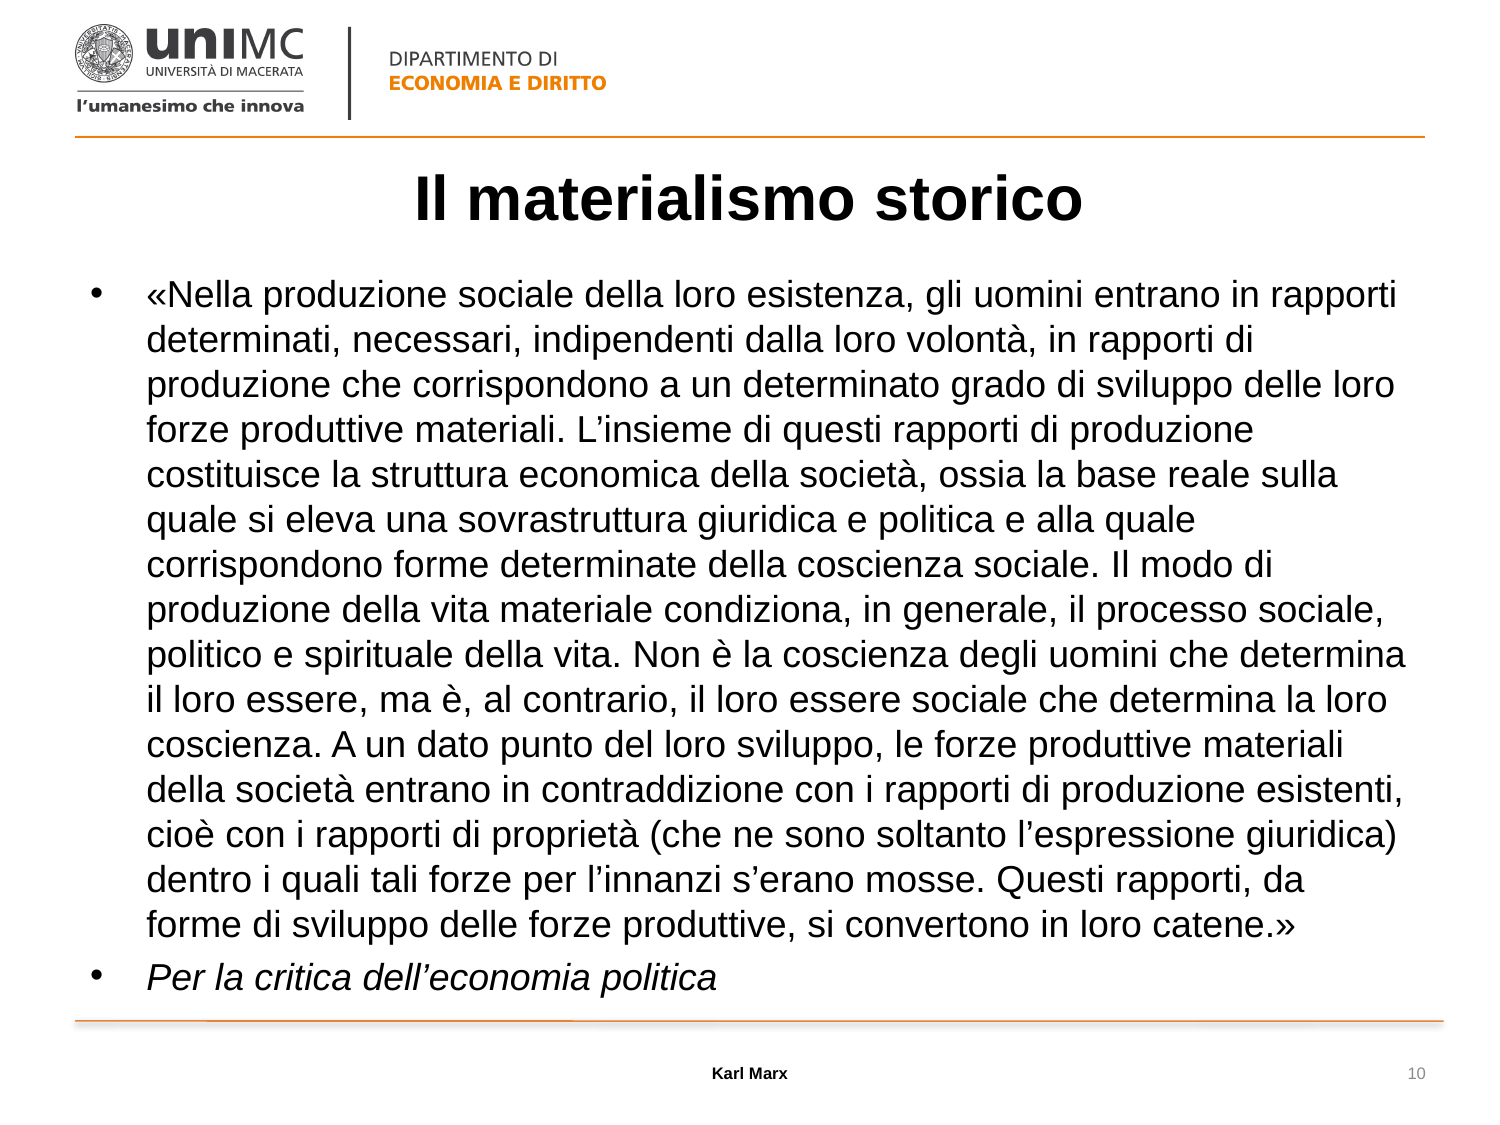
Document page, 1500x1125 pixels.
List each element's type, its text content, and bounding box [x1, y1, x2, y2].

slide_number 10 [1091, 1042, 1442, 1103]
picture [75, 24, 1425, 138]
title Il materialismo storico [75, 149, 1425, 241]
footer Karl Marx [512, 1042, 988, 1103]
list «Nella produzione sociale della loro esistenza, gli uomini entrano in rapporti determinati, necessari, indipendenti dalla loro volontà, in rapporti di produzione che corrispondono a un determinato grado di sviluppo delle loro forze produttive materiali. L’insieme di questi rapporti di produzione costituisce la struttura economica della società, ossia la base reale sulla quale si eleva una sovrastruttura giuridica e politica e alla quale corrispondono forme determinate della coscienza sociale. Il modo di produzione della vita materiale condiziona, in generale, il processo sociale, politico e spirituale della vita. Non è la coscienza degli uomini che determina il loro essere, ma è, al contrario, il loro essere sociale che determina la loro coscienza. A un dato punto del loro sviluppo, le forze produttive materiali della società entrano in contraddizione con i rapporti di produzione esistenti, cioè con i rapporti di proprietà (che ne sono soltanto l’espressione giuridica) dentro i quali tali forze per l’innanzi s’erano mosse. Questi rapporti, da forme di sviluppo delle forze produttive, si convertono in loro catene.» Per la critica dell’economia politica [75, 262, 1425, 1005]
